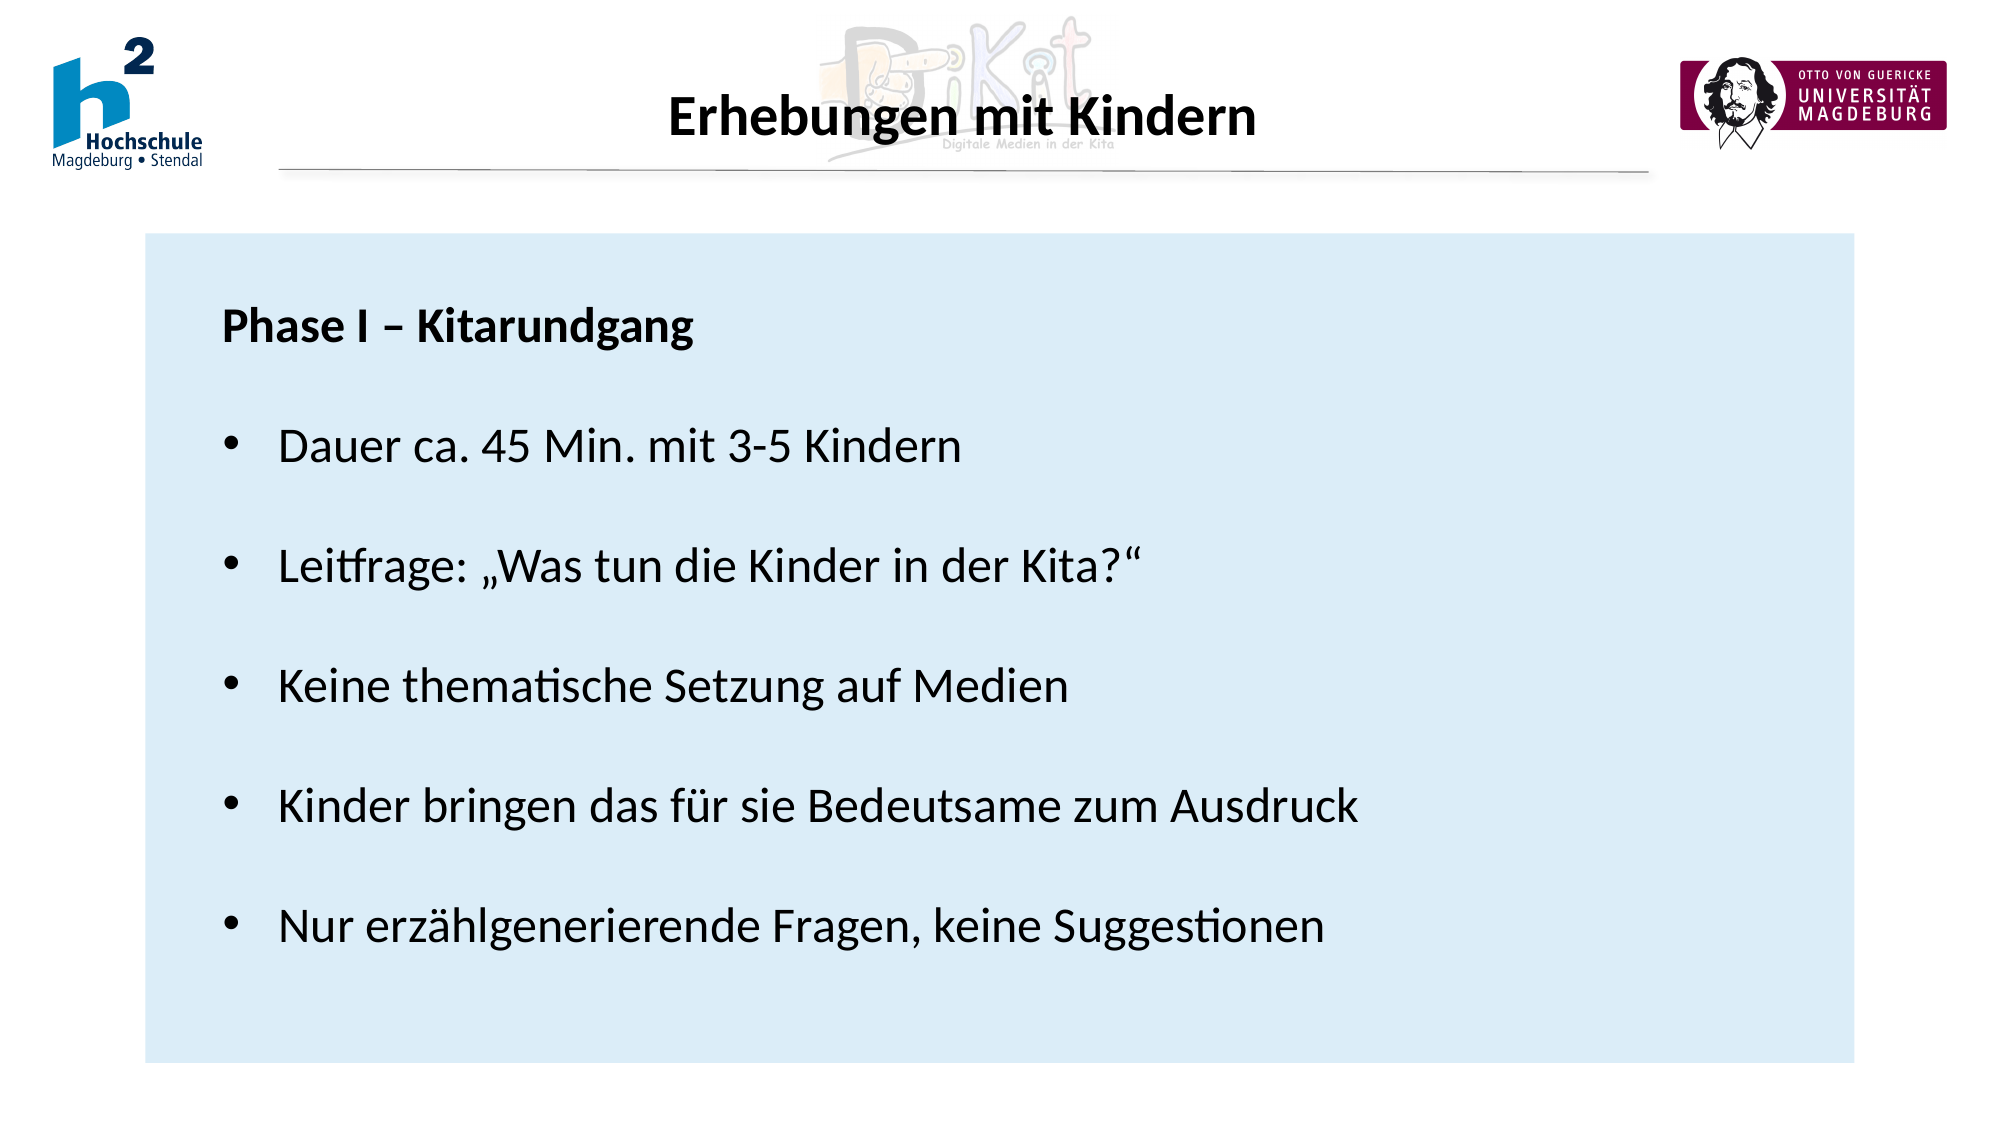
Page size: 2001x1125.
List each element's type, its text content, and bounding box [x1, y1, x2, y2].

picture [1680, 57, 1947, 150]
text_box Erhebungen mit Kindern [1122, 69, 1649, 155]
text_box [142, 233, 1868, 1063]
picture [816, 14, 1119, 170]
text_box Erhebungen mit Kindern [278, 69, 811, 155]
picture [53, 37, 202, 170]
